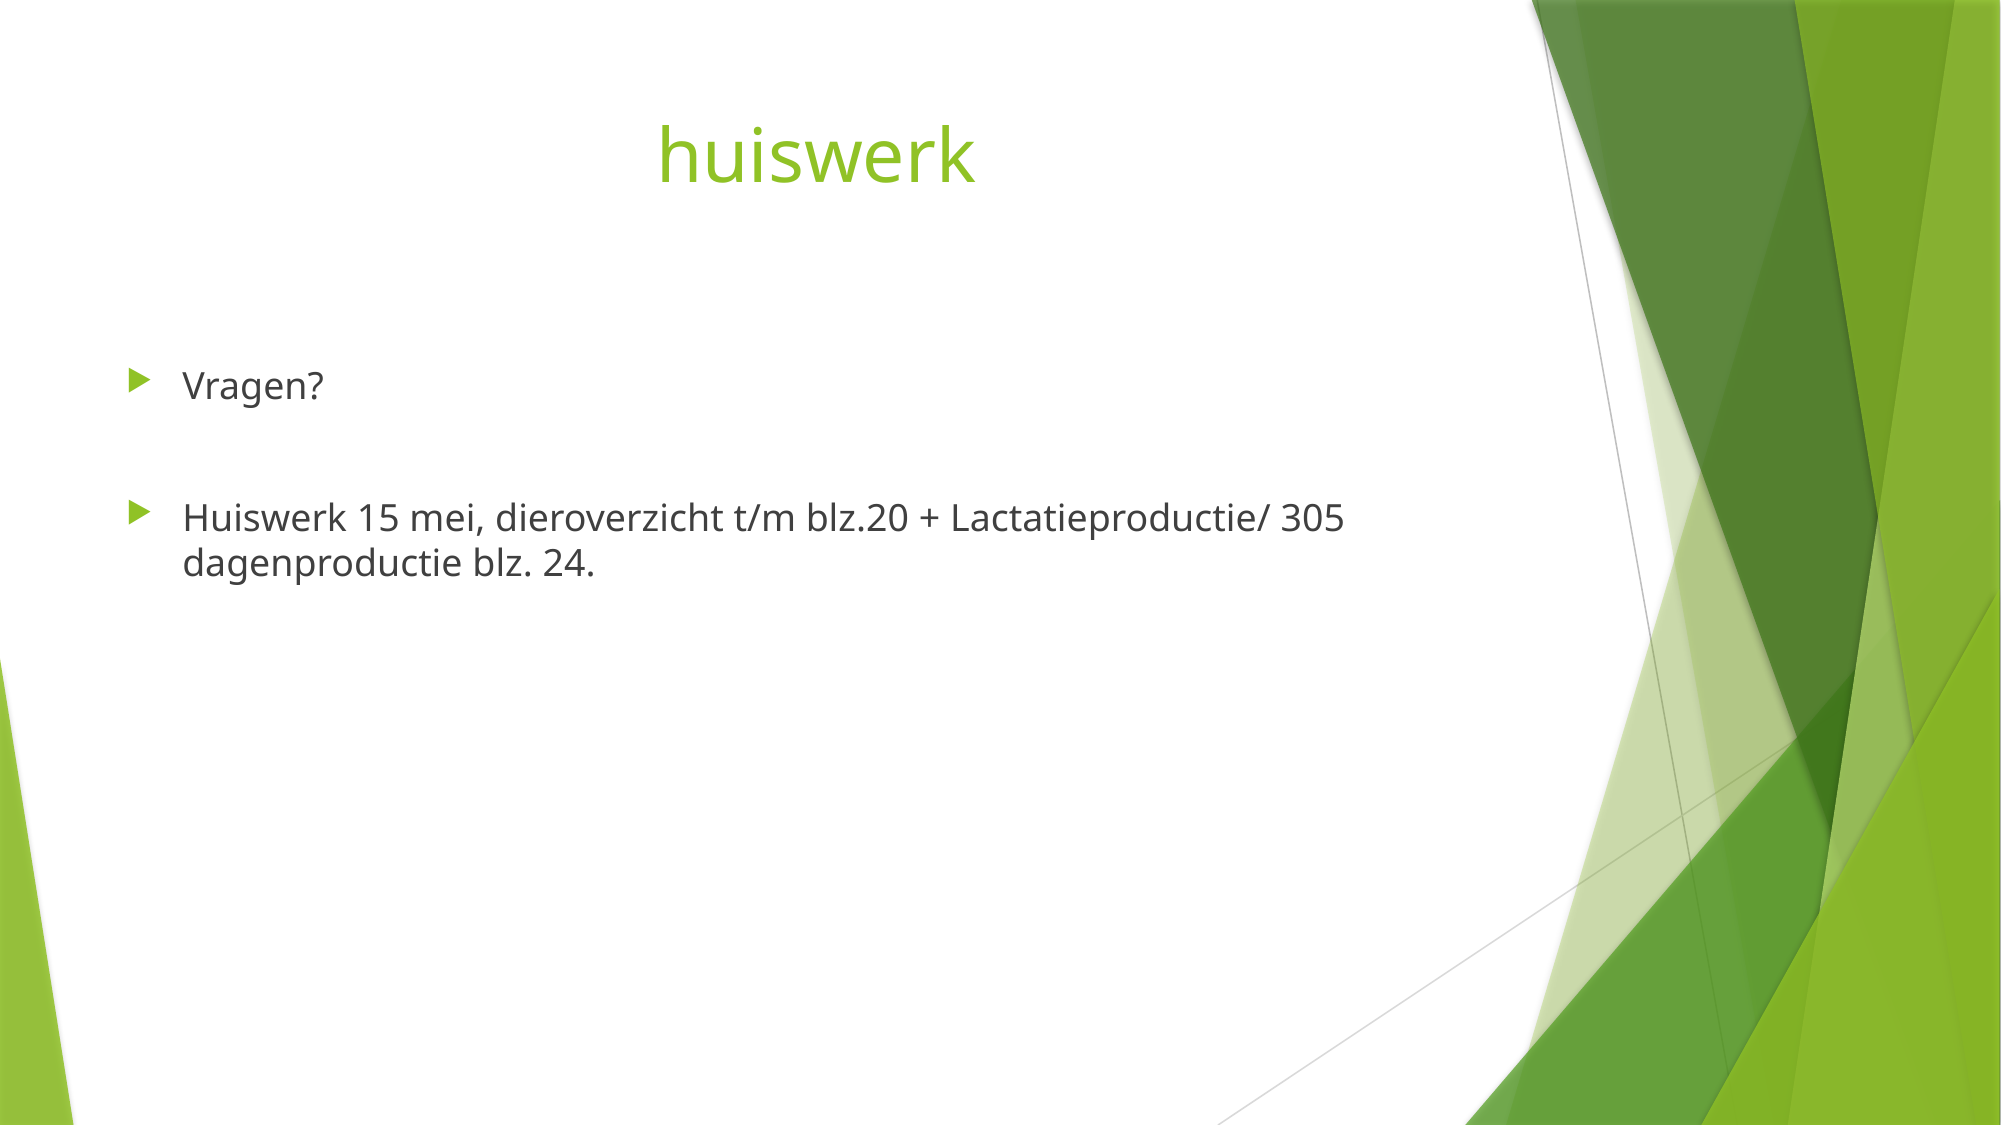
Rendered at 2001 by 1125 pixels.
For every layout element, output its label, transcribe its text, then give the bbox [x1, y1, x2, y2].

list Vragen? Huiswerk 15 mei, dieroverzicht t/m blz.20 + Lactatieproductie/ 305 dagenproductie blz. 24. [111, 354, 1522, 992]
title huiswerk [111, 99, 1522, 317]
